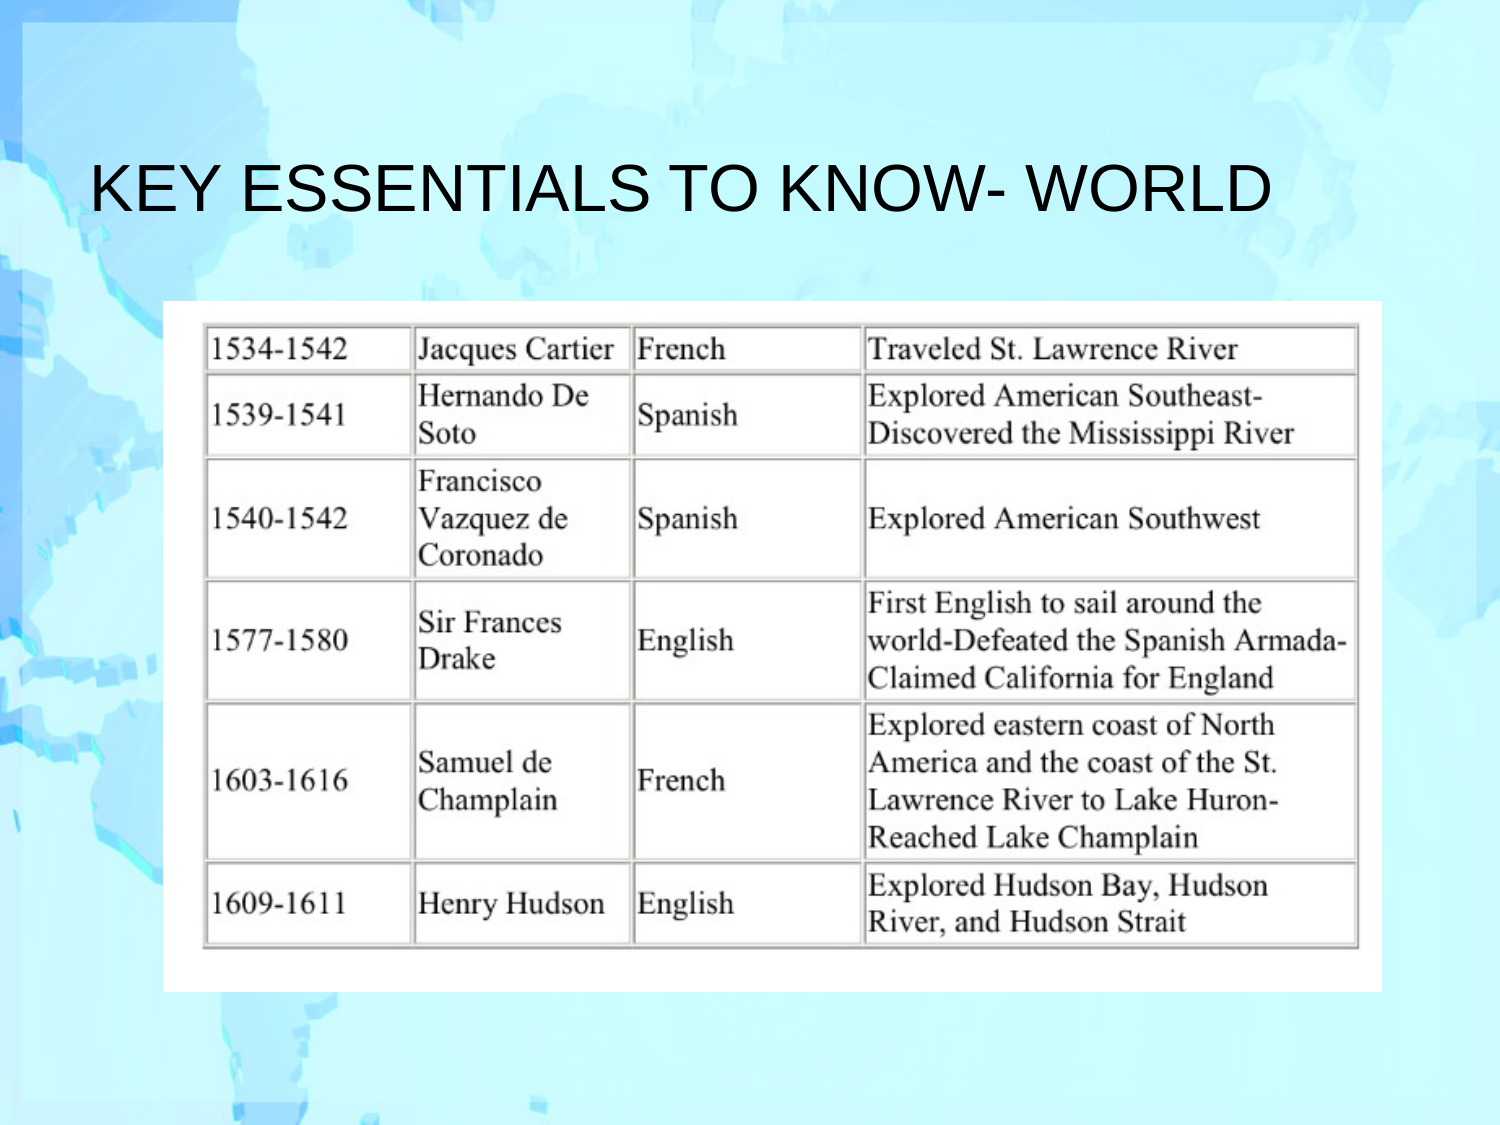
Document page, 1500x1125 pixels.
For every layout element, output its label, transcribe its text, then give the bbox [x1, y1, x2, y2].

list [163, 301, 1382, 992]
picture [0, 0, 1500, 1125]
title KEY ESSENTIALS TO KNOW- WORLD [74, 45, 1425, 233]
